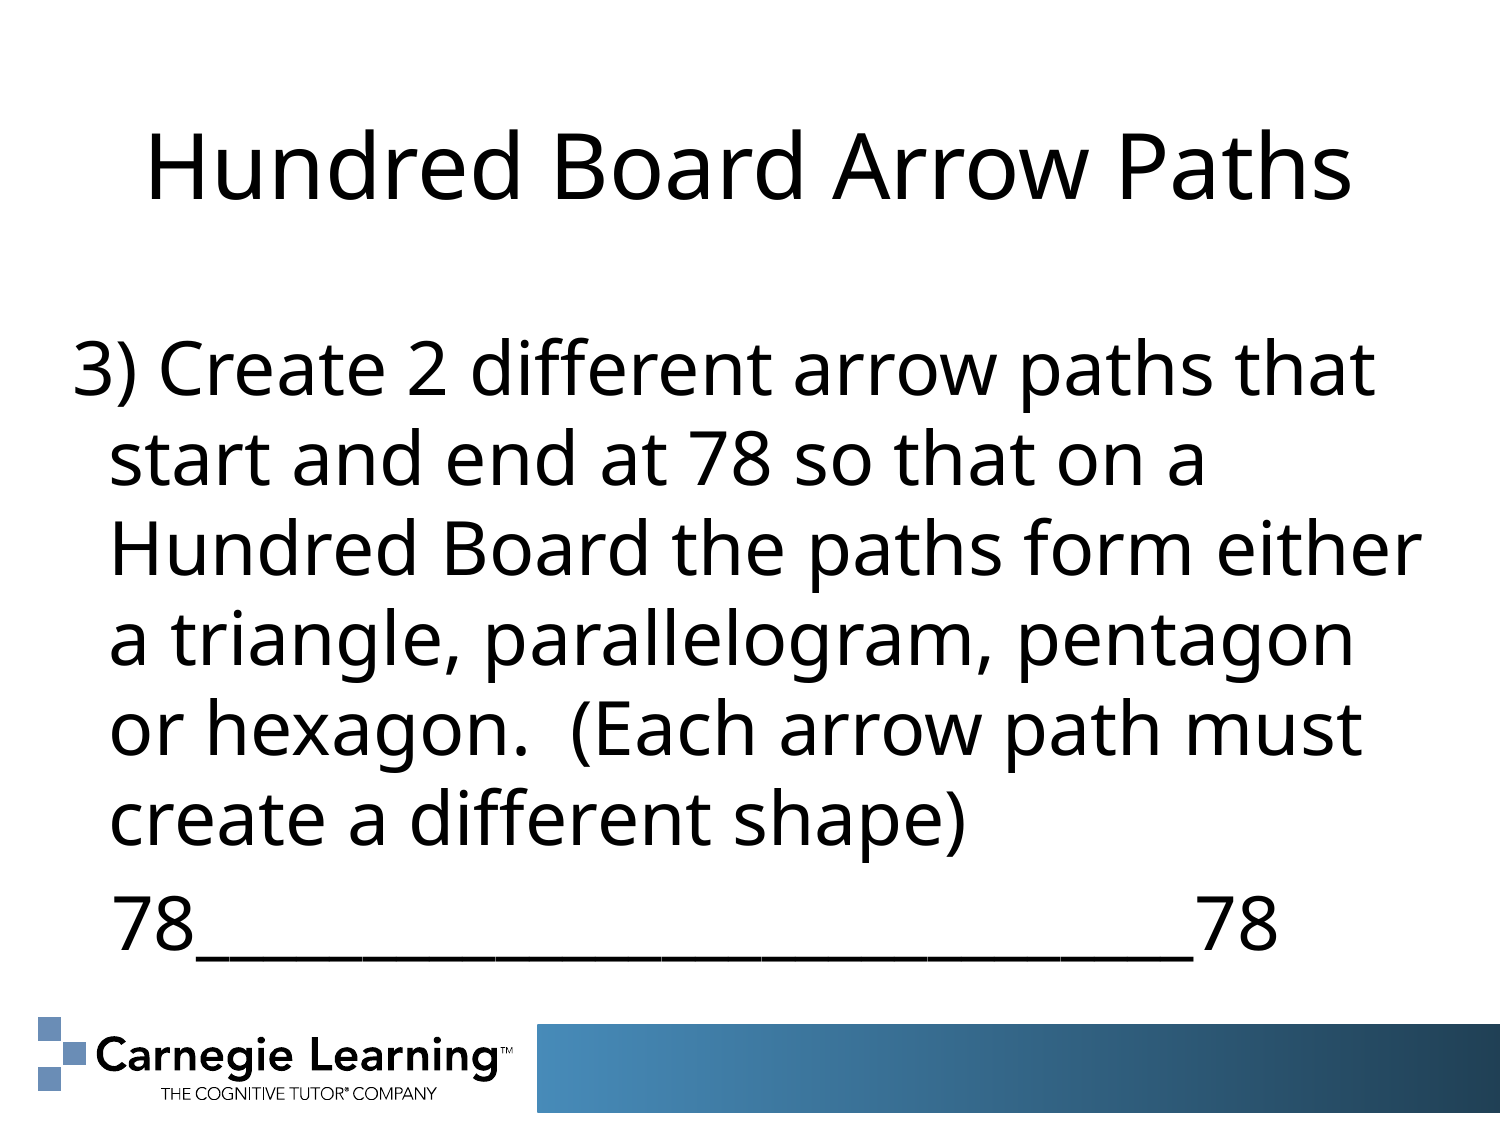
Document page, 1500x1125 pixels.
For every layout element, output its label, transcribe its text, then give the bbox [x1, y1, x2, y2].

list 3) Create 2 different arrow paths that start and end at 78 so that on a Hundred Board the paths form either a triangle, parallelogram, pentagon or hexagon. (Each arrow path must create a different shape) 78______________________________78 [37, 312, 1463, 1001]
title Hundred Board Arrow Paths [74, 24, 1426, 301]
